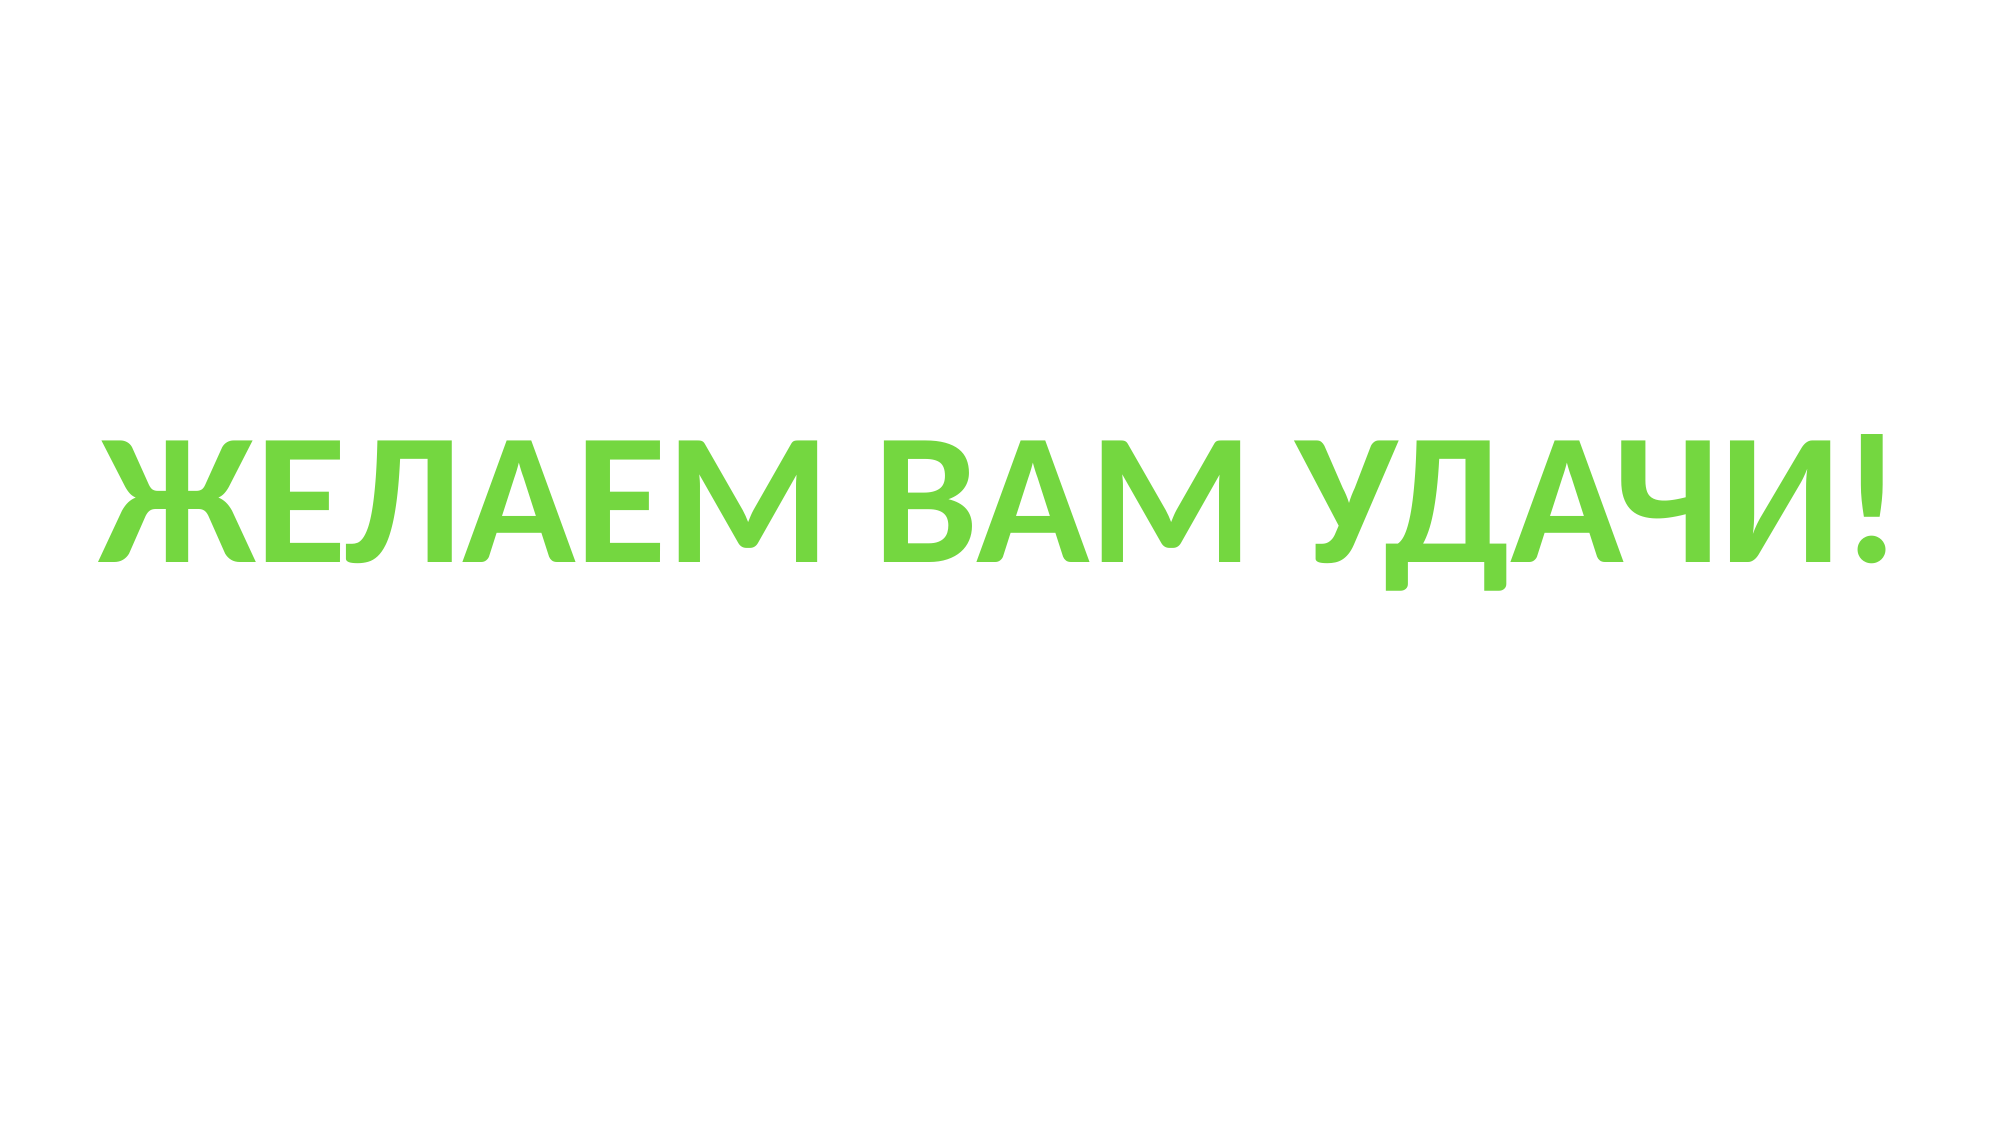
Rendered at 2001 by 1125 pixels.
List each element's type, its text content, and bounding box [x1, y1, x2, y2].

text_box ЖЕЛАЕМ ВАМ УДАЧИ! [84, 367, 1920, 608]
